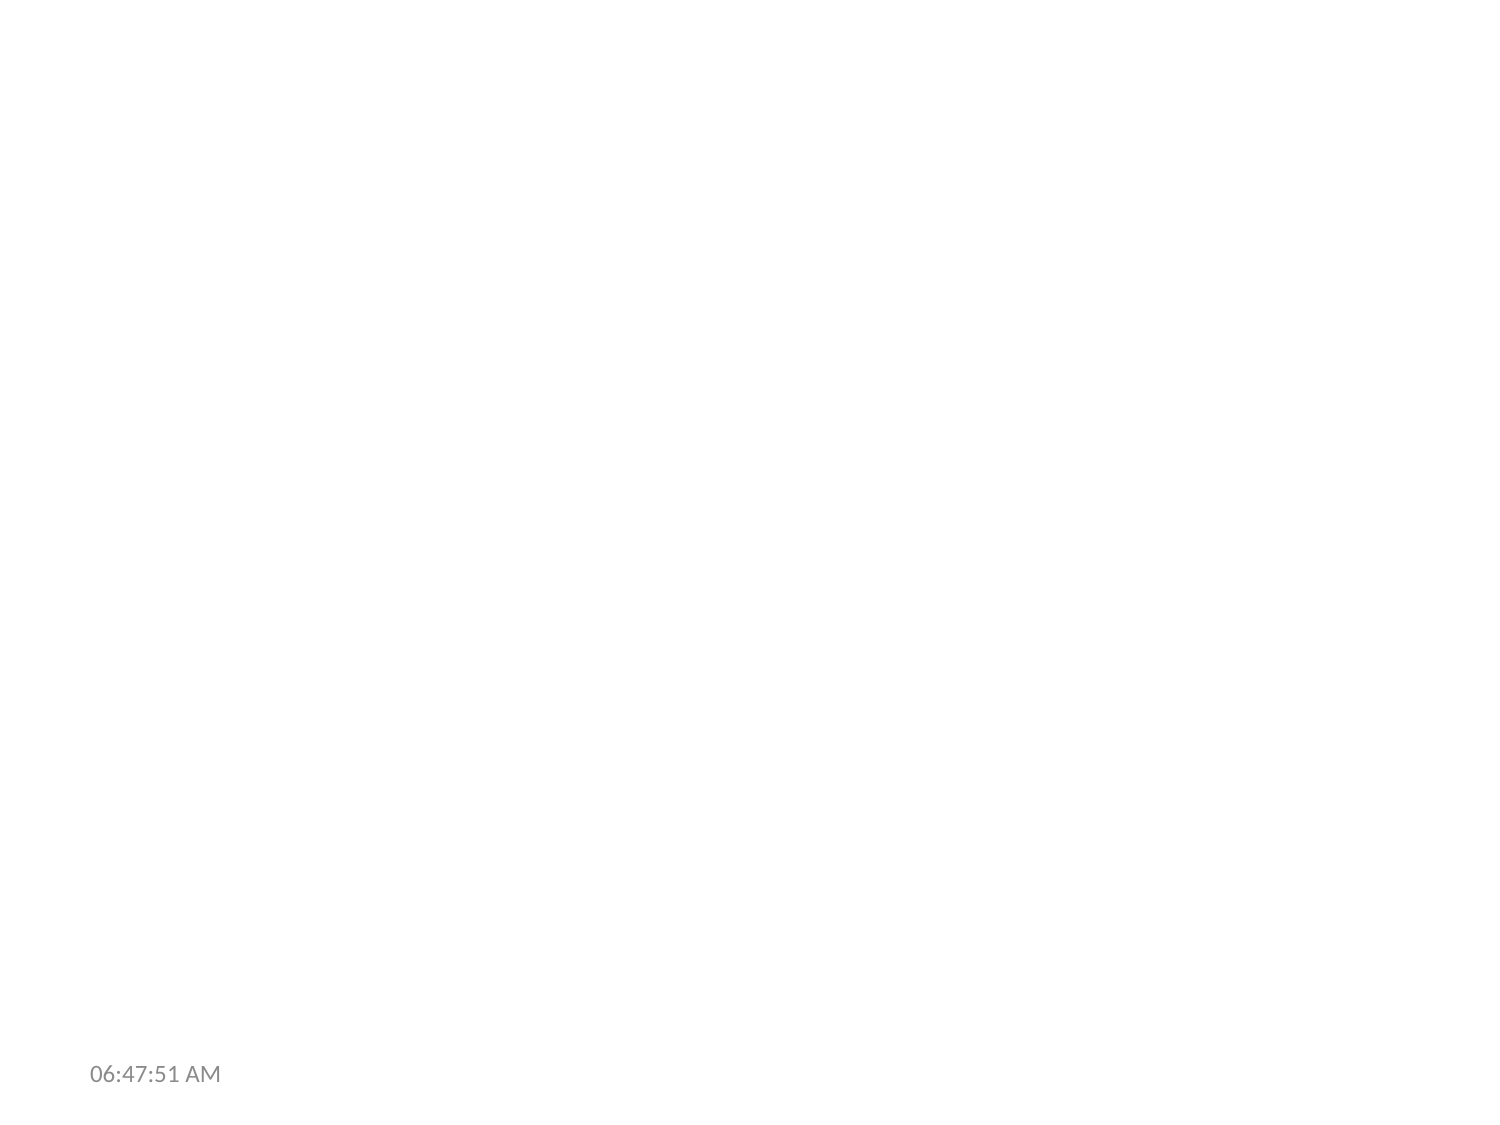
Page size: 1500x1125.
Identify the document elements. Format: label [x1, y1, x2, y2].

slide_number [75, 1042, 425, 1103]
